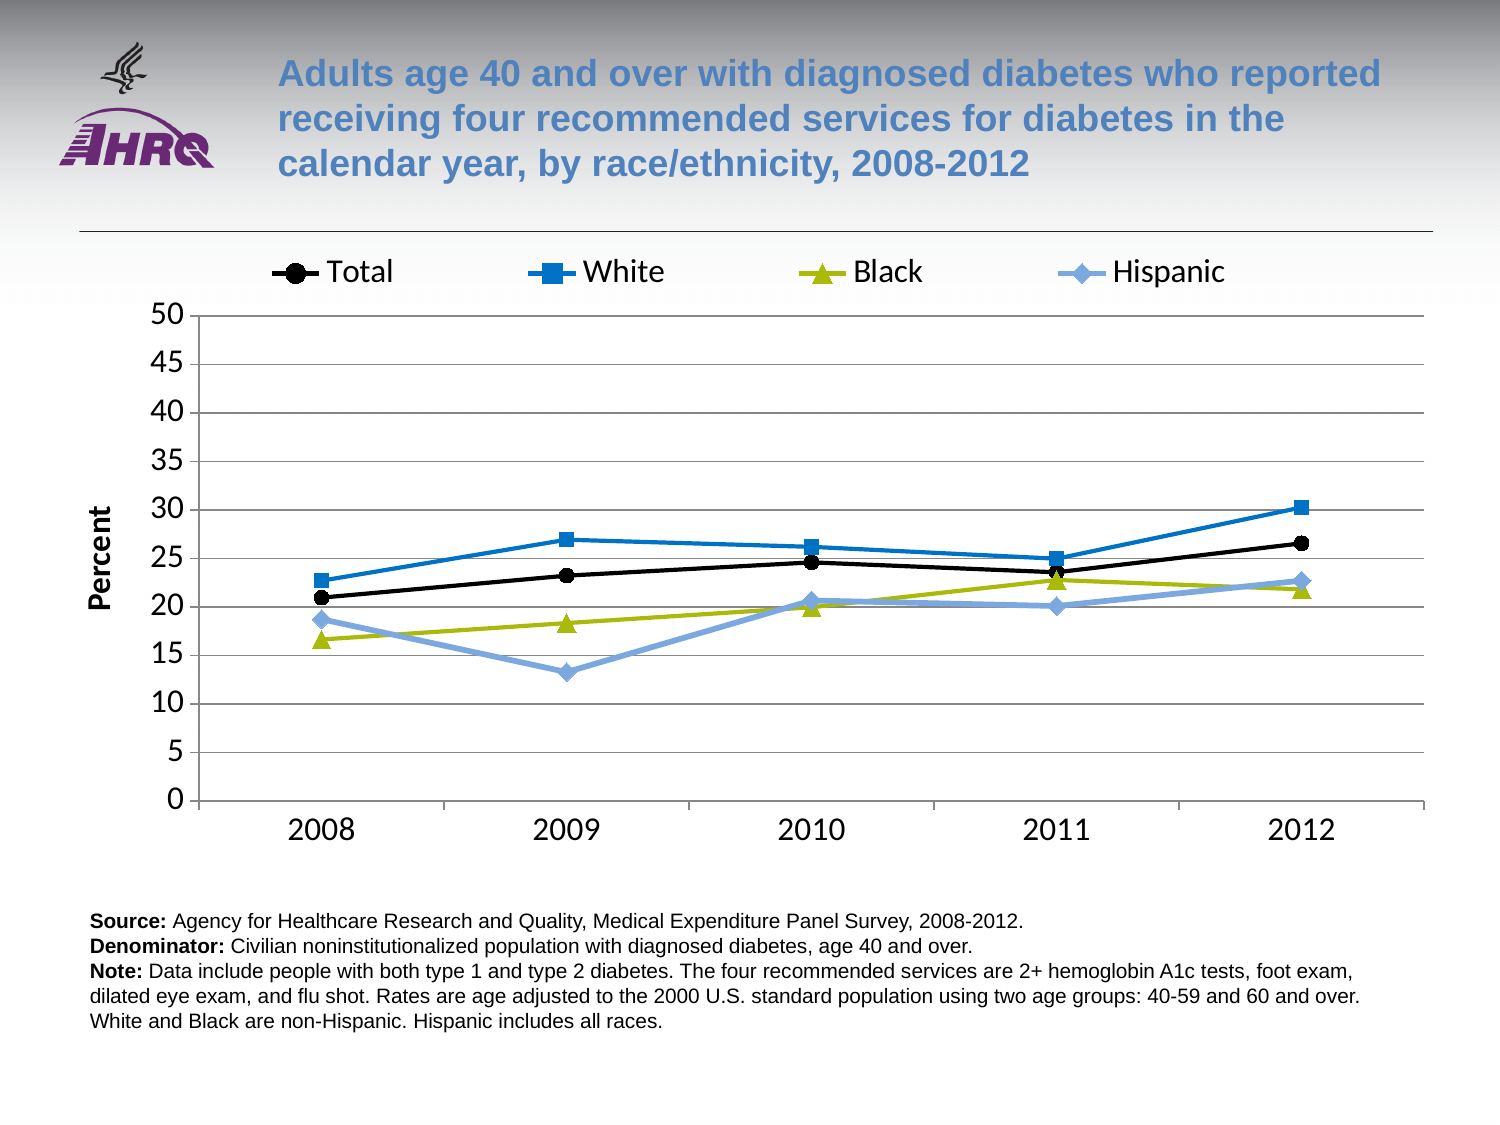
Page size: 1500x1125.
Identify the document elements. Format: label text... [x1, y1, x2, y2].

chart [74, 239, 1426, 886]
title Adults age 40 and over with diagnosed diabetes who reported receiving four recommended services for diabetes in the calendar year, by race/ethnicity, 2008-2012 [262, 45, 1425, 188]
text_box Source: Agency for Healthcare Research and Quality, Medical Expenditure Panel Survey, 2008-2012. Denominator: Civilian noninstitutionalized population with diagnosed diabetes, age 40 and over. Note: Data include people with both type 1 and type 2 diabetes. The four recommended services are 2+ hemoglobin A1c tests, foot exam, dilated eye exam, and flu shot. Rates are age adjusted to the 2000 U.S. standard population using two age groups: 40-59 and 60 and over. White and Black are non-Hispanic. Hispanic includes all races. [74, 900, 1425, 1040]
picture [0, 0, 1500, 1125]
